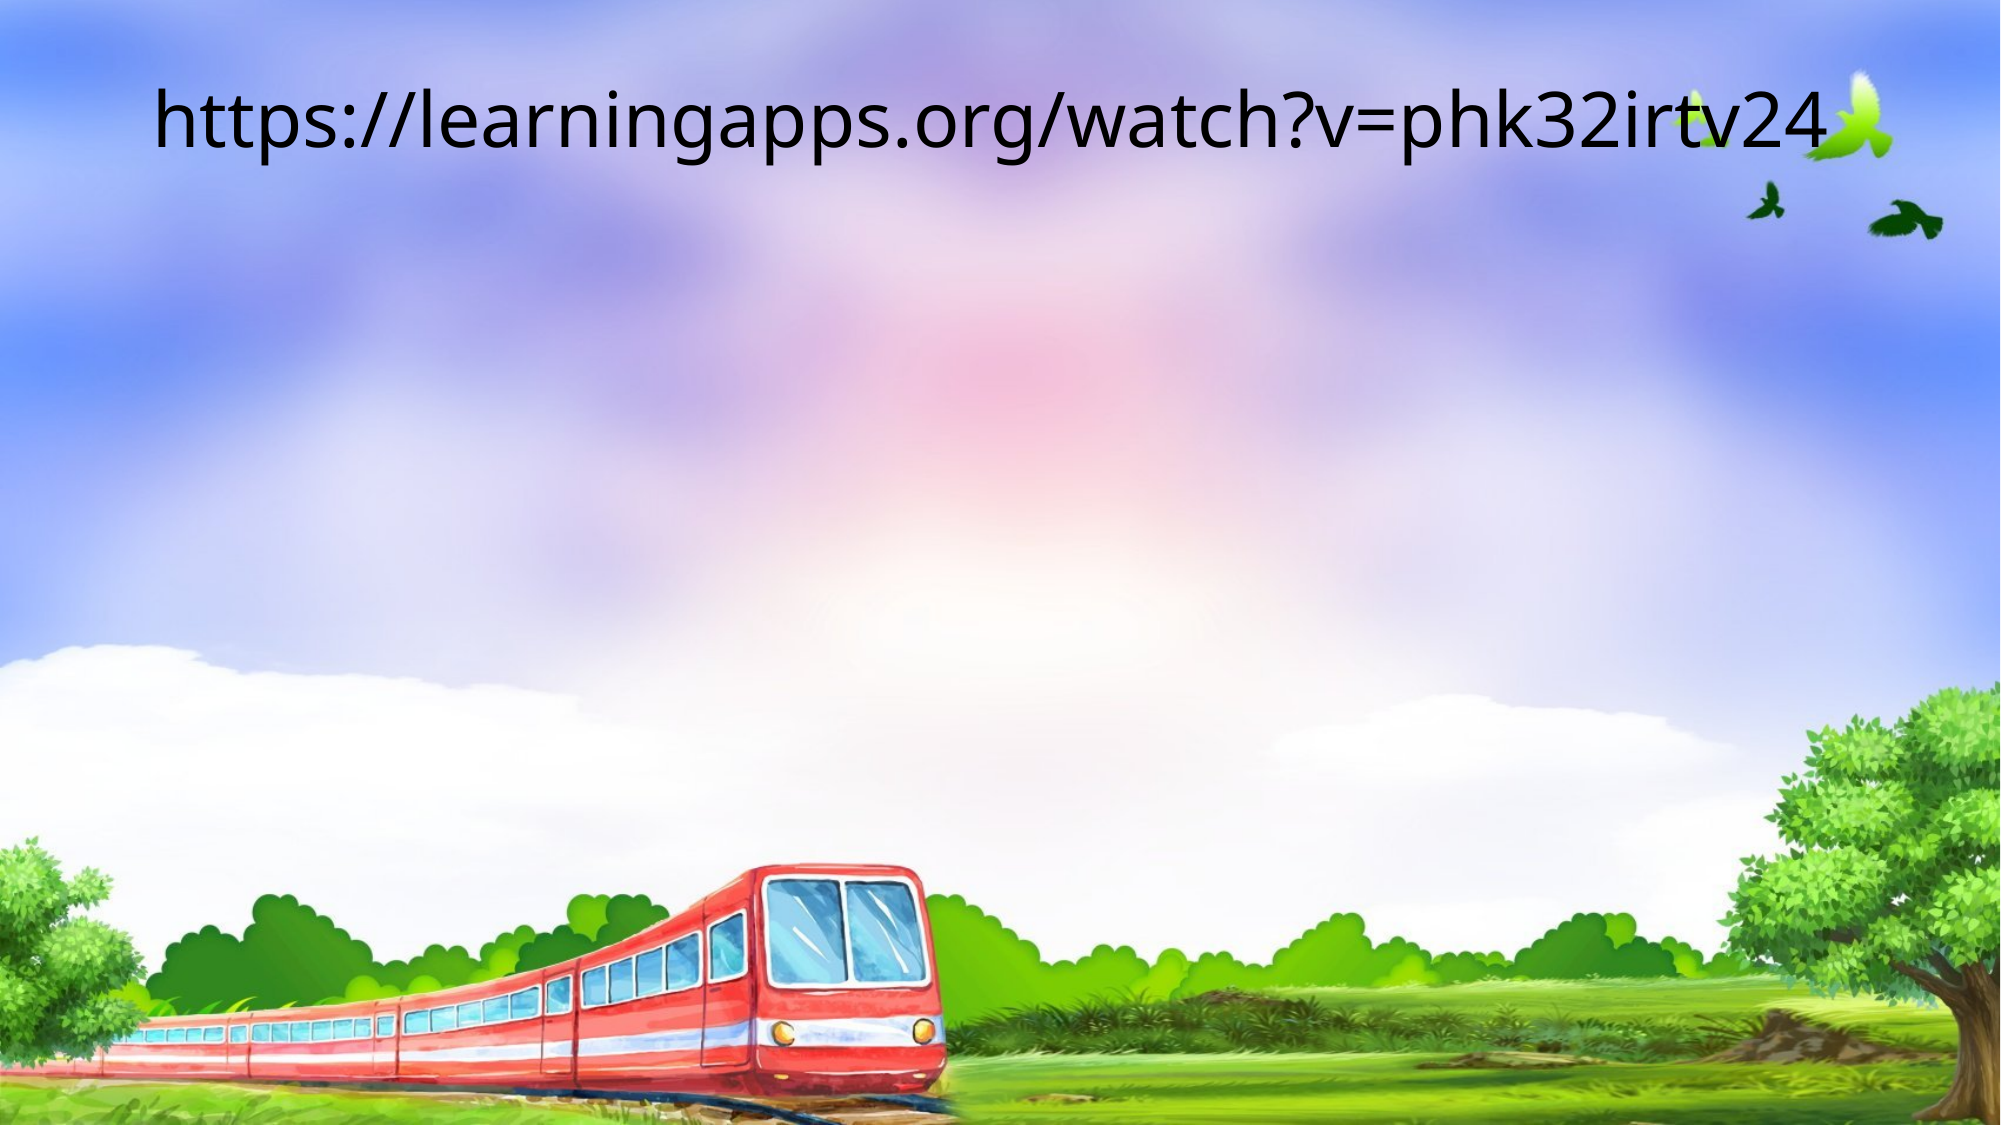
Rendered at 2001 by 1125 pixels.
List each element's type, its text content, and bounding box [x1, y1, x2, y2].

picture [0, 0, 2001, 1125]
title https://learningapps.org/watch?v=phk32irtv24 [137, 59, 1863, 278]
